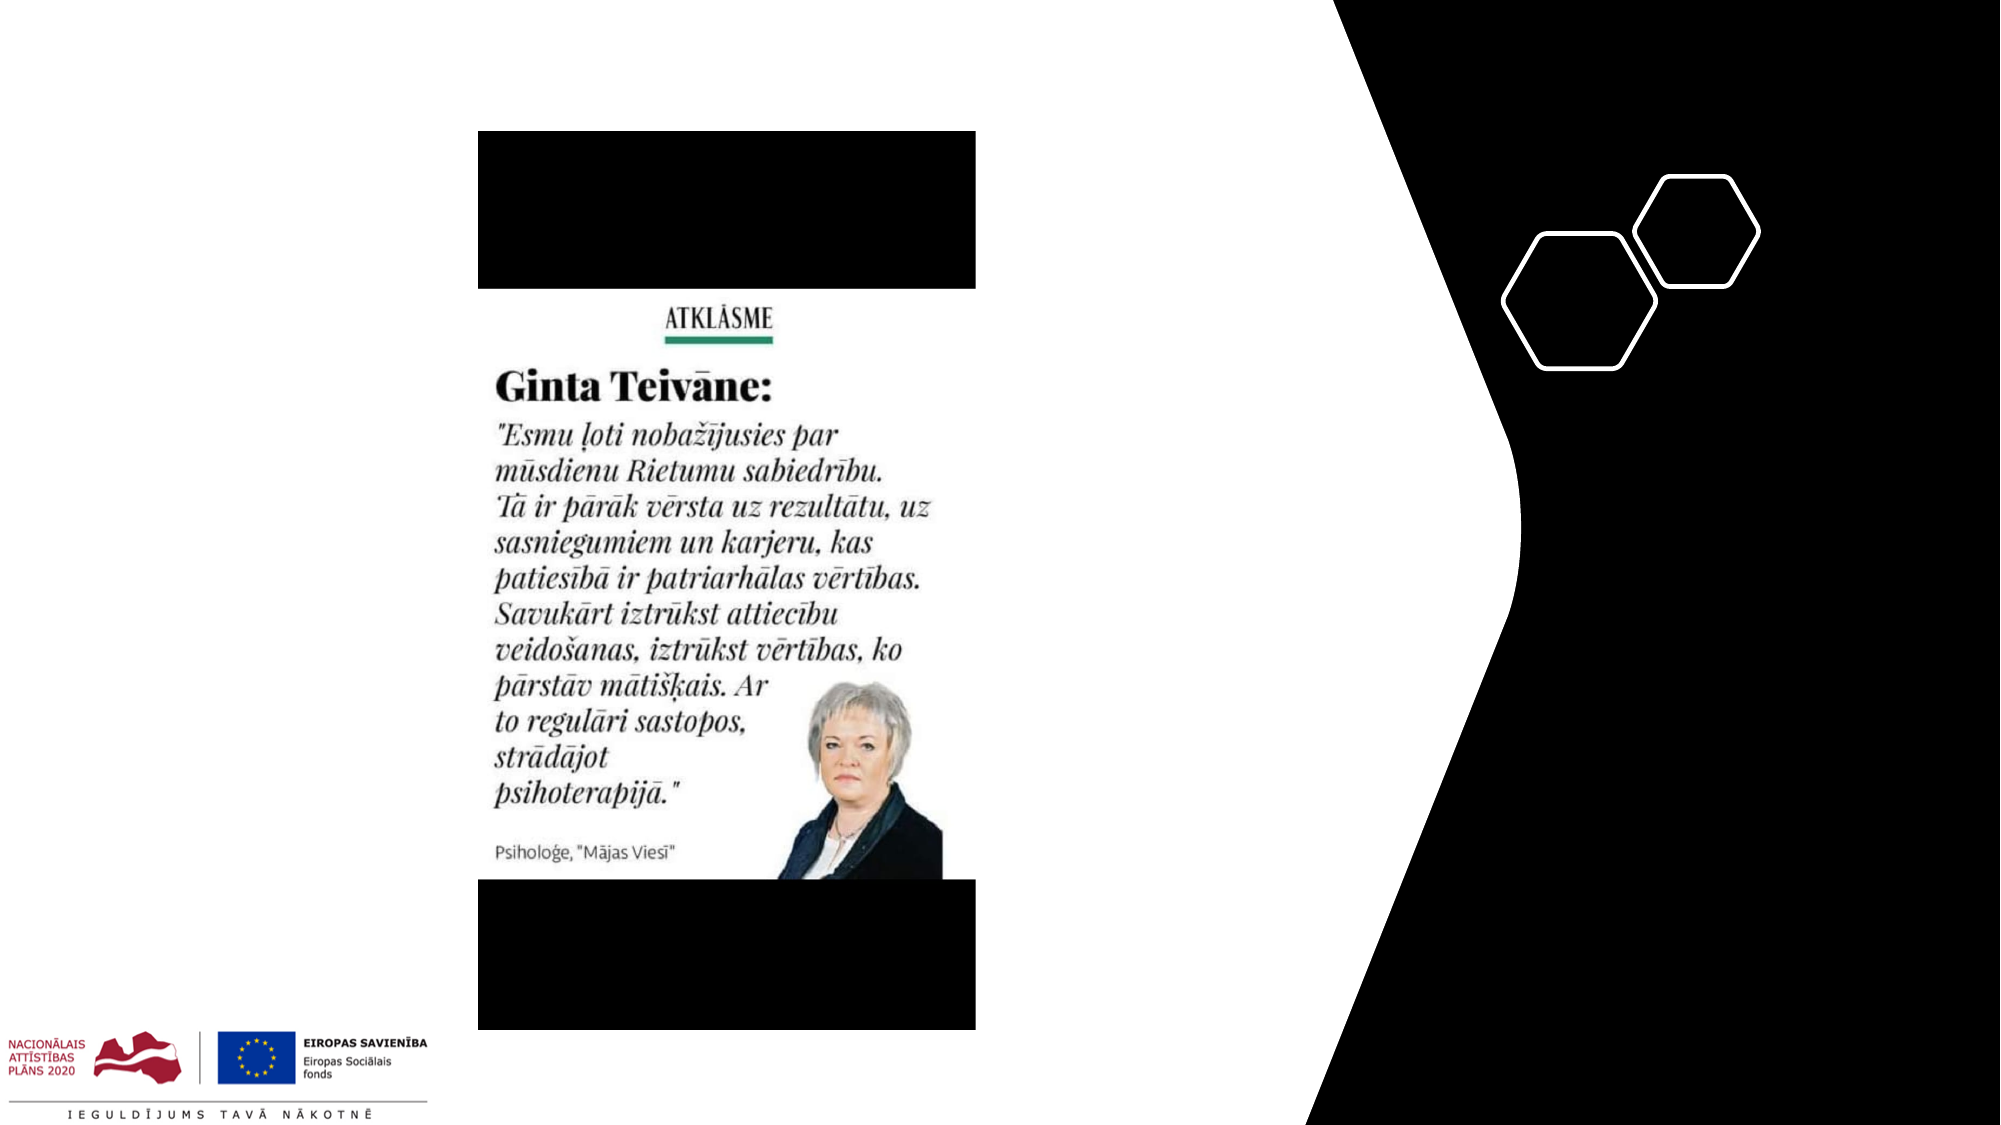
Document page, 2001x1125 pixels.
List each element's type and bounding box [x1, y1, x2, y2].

text_box [1307, 0, 2000, 1125]
text_box [0, 0, 1523, 1125]
picture [0, 1028, 440, 1125]
text_box [1502, 176, 1759, 369]
picture [478, 131, 976, 1030]
